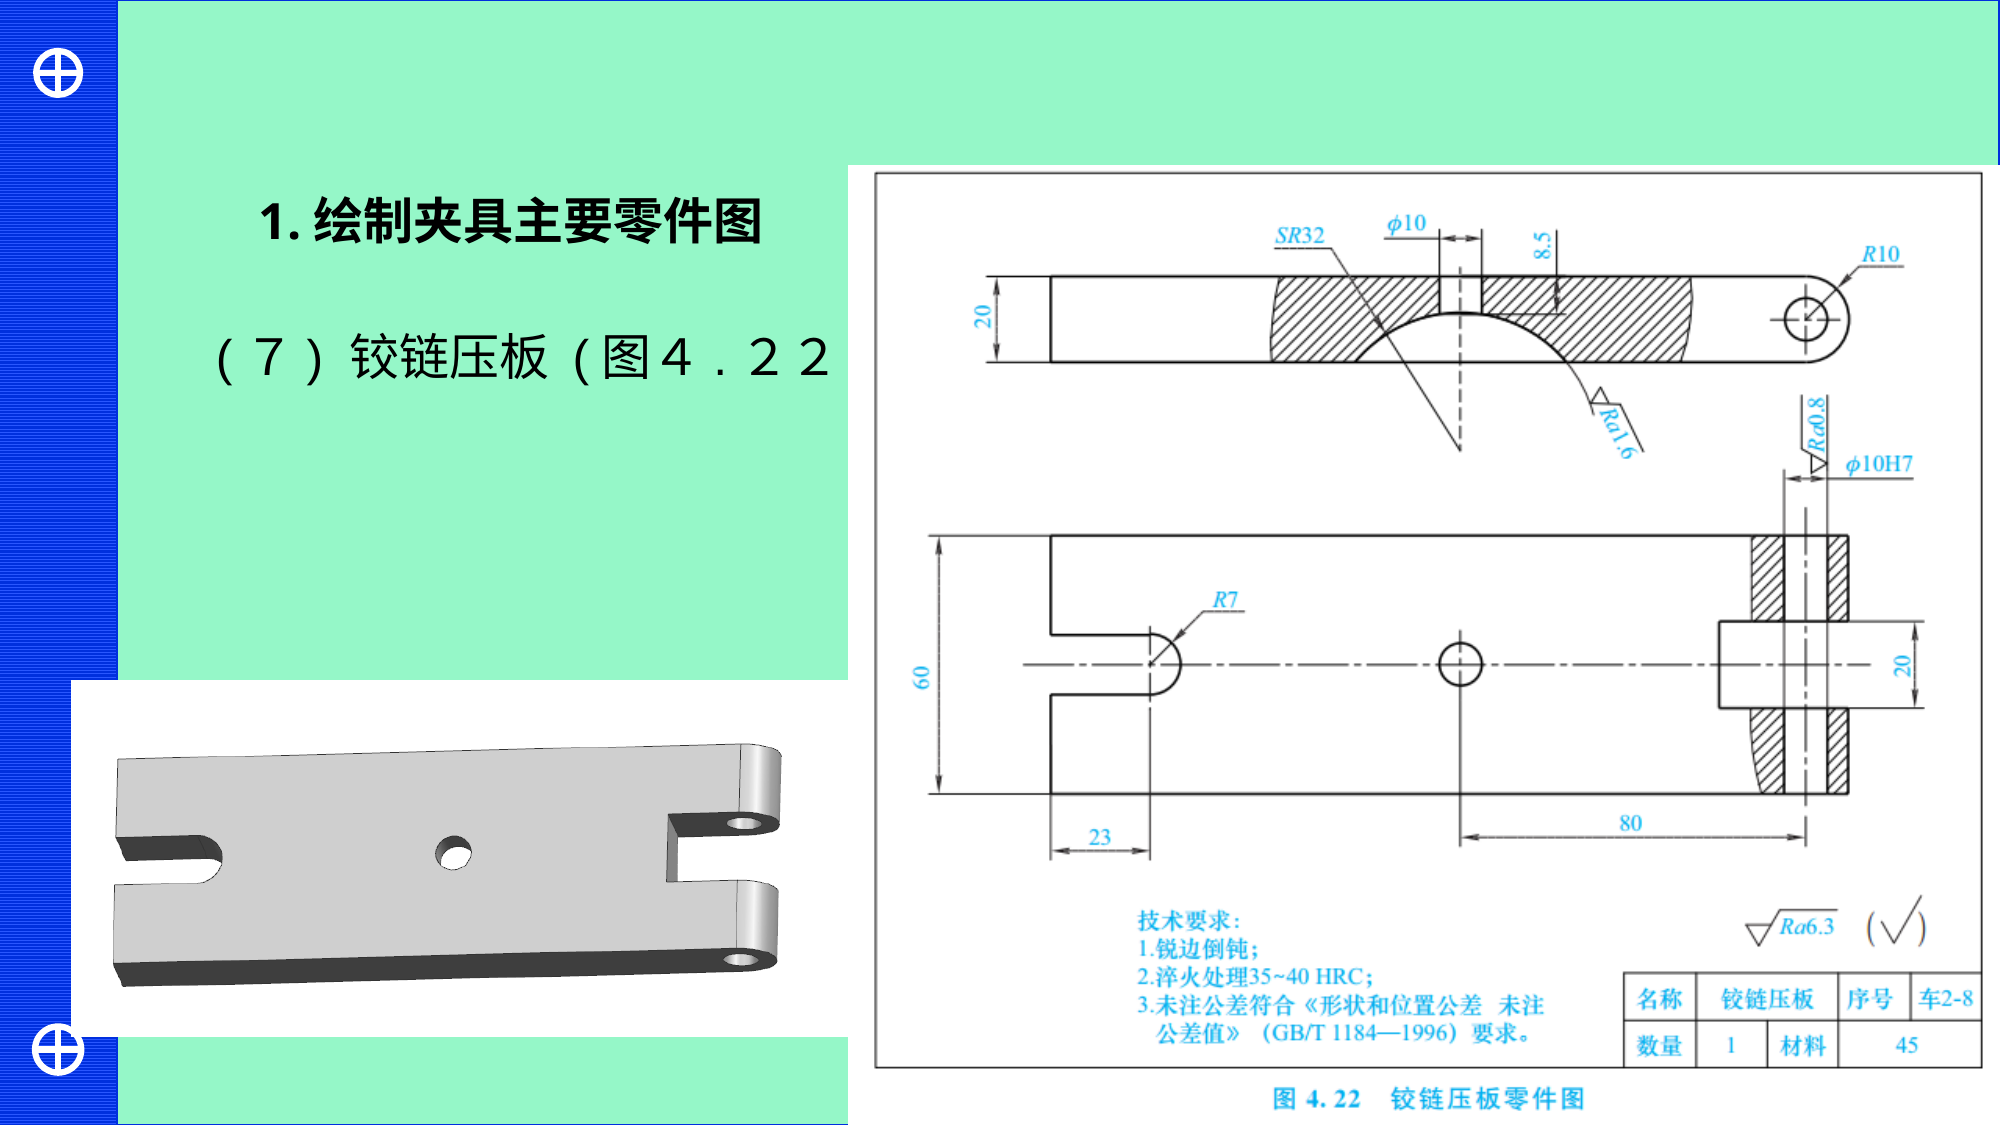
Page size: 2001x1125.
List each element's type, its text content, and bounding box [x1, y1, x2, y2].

picture [71, 165, 2000, 1125]
text_box 1.绘制夹具主要零件图 [243, 182, 848, 258]
text_box (７) 铰链压板 (图４.２２) 。 [126, 287, 848, 428]
